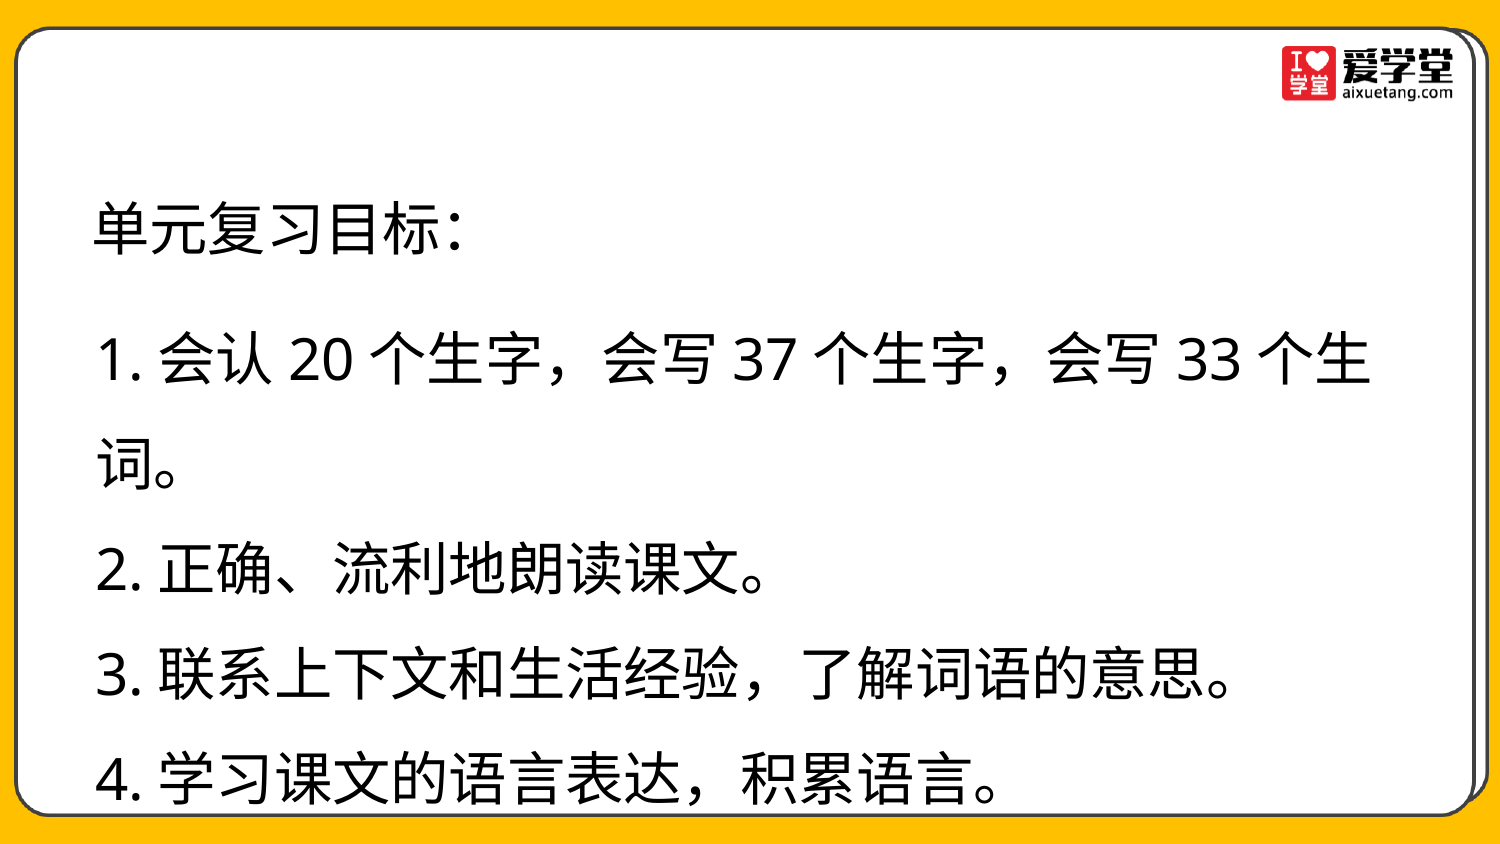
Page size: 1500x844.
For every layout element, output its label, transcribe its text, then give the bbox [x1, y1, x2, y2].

picture [0, 0, 1500, 844]
text_box 1.会认20个生字，会写37个生字，会写33个生词。 2.正确、流利地朗读课文。 3.联系上下文和生活经验，了解词语的意思。 4.学习课文的语言表达，积累语言。 [80, 280, 1395, 820]
text_box 单元复习目标： [76, 150, 596, 270]
